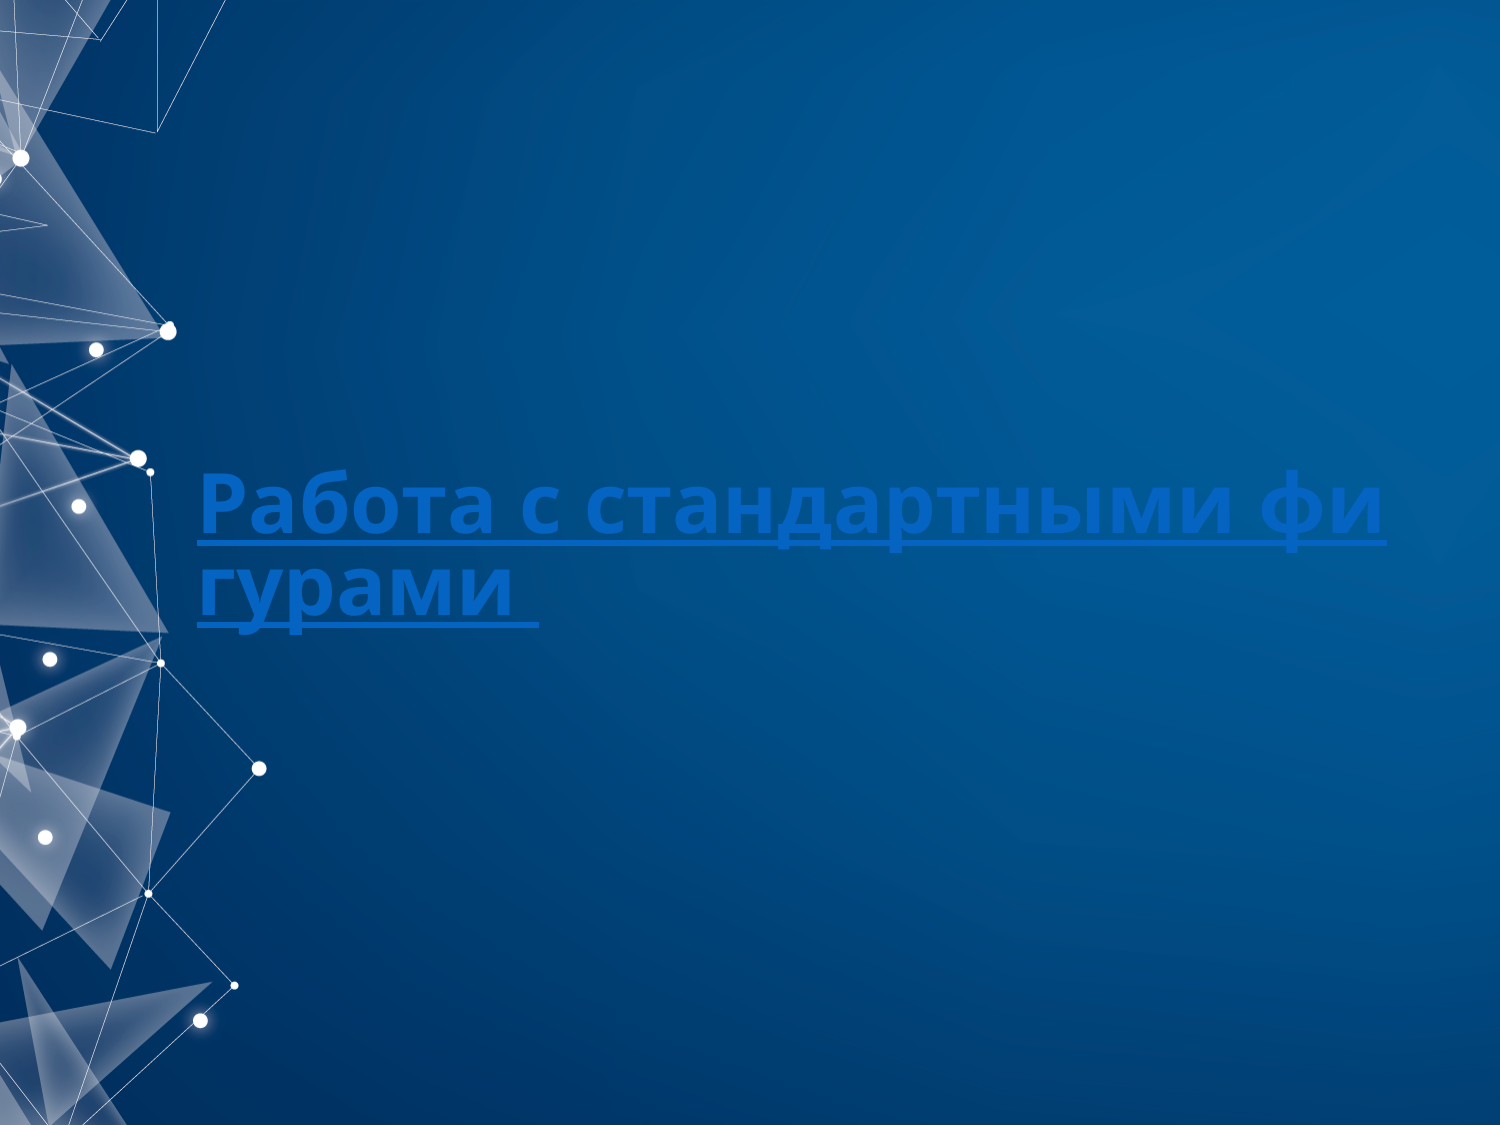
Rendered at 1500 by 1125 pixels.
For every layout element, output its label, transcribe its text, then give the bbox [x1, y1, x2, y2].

title Работа с стандартными фигурами [181, 393, 1425, 613]
picture [0, 0, 1500, 1125]
